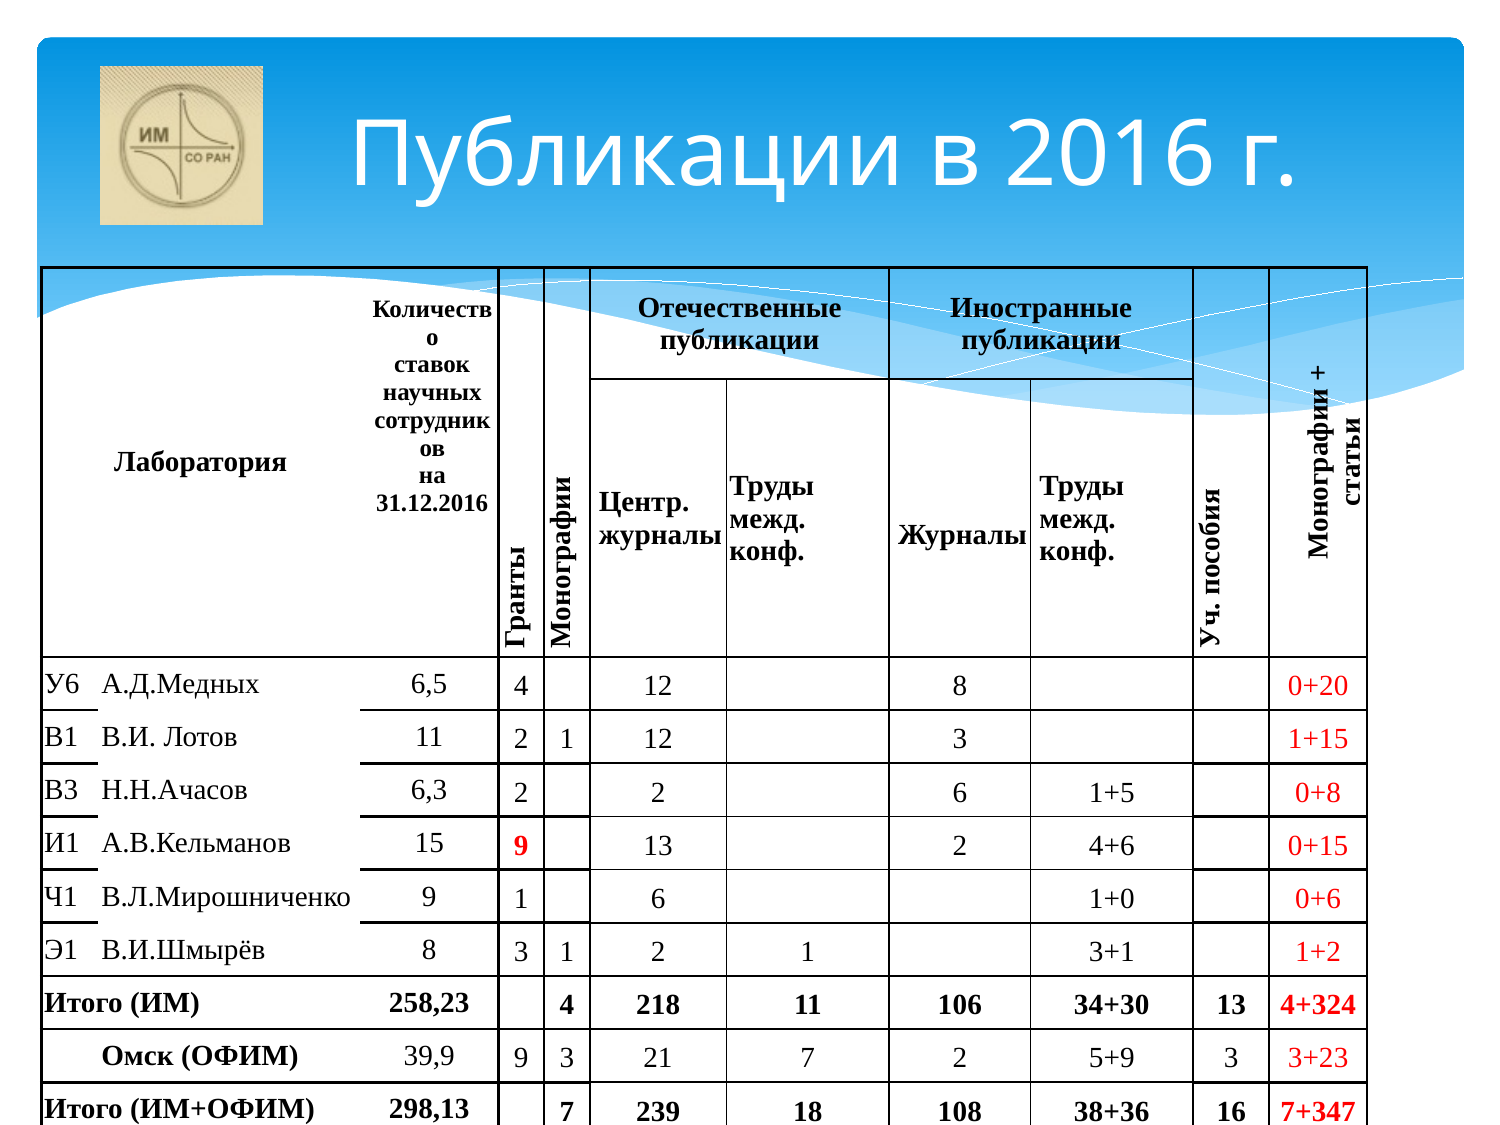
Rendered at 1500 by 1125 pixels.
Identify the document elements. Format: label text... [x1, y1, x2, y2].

table_header Гранты [500, 269, 543, 656]
table_cell У6 [43, 658, 98, 709]
table_cell [500, 977, 543, 1028]
table_cell [43, 1030, 98, 1081]
table_cell 1 [500, 871, 543, 921]
table_cell [91, 211, 103, 235]
table_cell 1+2 [1270, 924, 1366, 975]
table_cell 3 [1194, 1030, 1268, 1081]
table_cell В.И.Шмырёв [98, 923, 360, 975]
table_cell [104, 232, 258, 236]
table_header Количество ставок научных сотрудников на 31.12.2016 [360, 269, 497, 656]
table_cell 2 [591, 924, 726, 975]
table_cell 39,9 [360, 1030, 497, 1081]
table_cell В.И. Лотов [98, 710, 360, 763]
table_cell 0+6 [1270, 871, 1366, 921]
table_header Отечественные публикации [591, 269, 888, 378]
table_cell 218 [591, 977, 726, 1028]
table_cell 11 [360, 711, 497, 762]
table_cell 2 [591, 764, 726, 816]
table_cell 9 [360, 871, 497, 921]
table_cell В.Л.Мирошниченко [98, 870, 360, 923]
table_cell [545, 765, 589, 815]
table_cell 2 [890, 1030, 1030, 1081]
table_cell 1 [545, 711, 589, 762]
table_cell [1031, 658, 1192, 709]
table_cell 16 [1194, 1084, 1268, 1125]
table_cell Э1 [43, 924, 98, 975]
table_cell 239 [591, 1083, 726, 1125]
table_cell 12 [591, 658, 726, 709]
table_cell 3 [545, 1030, 589, 1081]
table_cell Труды межд. конф. [727, 380, 888, 656]
table_cell 1+5 [1031, 764, 1192, 816]
table_cell 3+1 [1031, 924, 1192, 975]
table_cell [545, 658, 589, 709]
table_cell 0+8 [1270, 765, 1366, 815]
table_cell В1 [43, 711, 98, 762]
table_cell [1194, 711, 1268, 762]
table_cell Труды межд. конф. [1031, 380, 1192, 656]
table_cell 12 [591, 711, 726, 762]
table_cell [500, 1084, 543, 1125]
table_header Лаборатория [43, 269, 360, 656]
table_cell А.Д.Медных [98, 658, 360, 710]
table_cell [727, 764, 888, 816]
table_cell 0+15 [1270, 818, 1366, 868]
table_cell 9 [500, 818, 543, 868]
table_cell 8 [890, 658, 1030, 709]
table_cell А.В.Кельманов [98, 816, 360, 870]
table_cell И1 [43, 818, 98, 868]
table_cell Н.Н.Ачасов [98, 763, 360, 816]
table_cell 3 [500, 924, 543, 975]
table_cell 9 [500, 1030, 543, 1081]
table_cell [1194, 765, 1268, 815]
table_cell [1194, 924, 1268, 975]
picture [99, 67, 263, 225]
table_cell [1194, 658, 1268, 709]
table_cell 6 [591, 870, 726, 922]
table_cell 6 [890, 764, 1030, 816]
table_cell 298,13 [360, 1084, 497, 1125]
table_cell 7 [727, 1030, 888, 1081]
table_cell [1194, 818, 1268, 868]
table_cell Омск (ОФИМ) [98, 1030, 360, 1081]
table_cell [545, 818, 589, 868]
table_cell 0+20 [1270, 658, 1366, 709]
table_cell Итого (ИМ) [43, 977, 360, 1028]
table_cell 11 [727, 977, 888, 1028]
table_cell 18 [727, 1083, 888, 1125]
table_cell 6,5 [360, 658, 497, 709]
title Публикации в 2016 г. [265, 66, 1382, 231]
table_cell 21 [591, 1030, 726, 1081]
table_cell [727, 711, 888, 762]
table_cell 1 [727, 924, 888, 975]
table_cell 258,23 [360, 977, 497, 1028]
table_cell Журналы [890, 380, 1030, 656]
table_cell 7 [545, 1084, 589, 1125]
table_cell 38+36 [1031, 1083, 1192, 1125]
table_cell [890, 870, 1030, 922]
table_cell 1+15 [1270, 711, 1366, 762]
table_cell 4 [545, 977, 589, 1028]
table_cell В3 [43, 765, 98, 815]
table_cell [890, 924, 1030, 975]
table_cell [727, 658, 888, 709]
table_cell [727, 870, 888, 922]
table_cell 3+23 [1270, 1030, 1366, 1081]
table_cell 15 [360, 818, 497, 868]
table_cell 7+347 [1270, 1084, 1366, 1125]
table_cell [1031, 711, 1192, 762]
table_cell 106 [890, 977, 1030, 1028]
table_cell [545, 871, 589, 921]
table_cell 4+324 [1270, 977, 1366, 1028]
table_cell 2 [500, 711, 543, 762]
table_header Монографии + статьи [1270, 269, 1366, 656]
table_cell Итого (ИМ+ОФИМ) [43, 1084, 360, 1125]
table_cell 108 [890, 1083, 1030, 1125]
table_cell 4+6 [1031, 817, 1192, 869]
table_cell 4 [500, 658, 543, 709]
table_cell 34+30 [1031, 977, 1192, 1028]
table_header Монографии [545, 269, 589, 656]
table_header Уч. пособия [1194, 269, 1268, 656]
table_cell 13 [1194, 977, 1268, 1028]
table_header Иностранные публикации [890, 269, 1192, 378]
table_cell Ч1 [43, 871, 98, 921]
table_cell 13 [591, 817, 726, 869]
table_cell Центр. журналы [591, 380, 726, 656]
table_cell 6,3 [360, 765, 497, 815]
table_cell 1 [545, 924, 589, 975]
table_cell 3 [890, 711, 1030, 762]
table_cell [1194, 871, 1268, 921]
table_cell [727, 817, 888, 869]
table_cell 2 [890, 817, 1030, 869]
table_cell 8 [360, 924, 497, 975]
table_cell 5+9 [1031, 1030, 1192, 1081]
table_cell 2 [500, 765, 543, 815]
table_cell 1+0 [1031, 870, 1192, 922]
